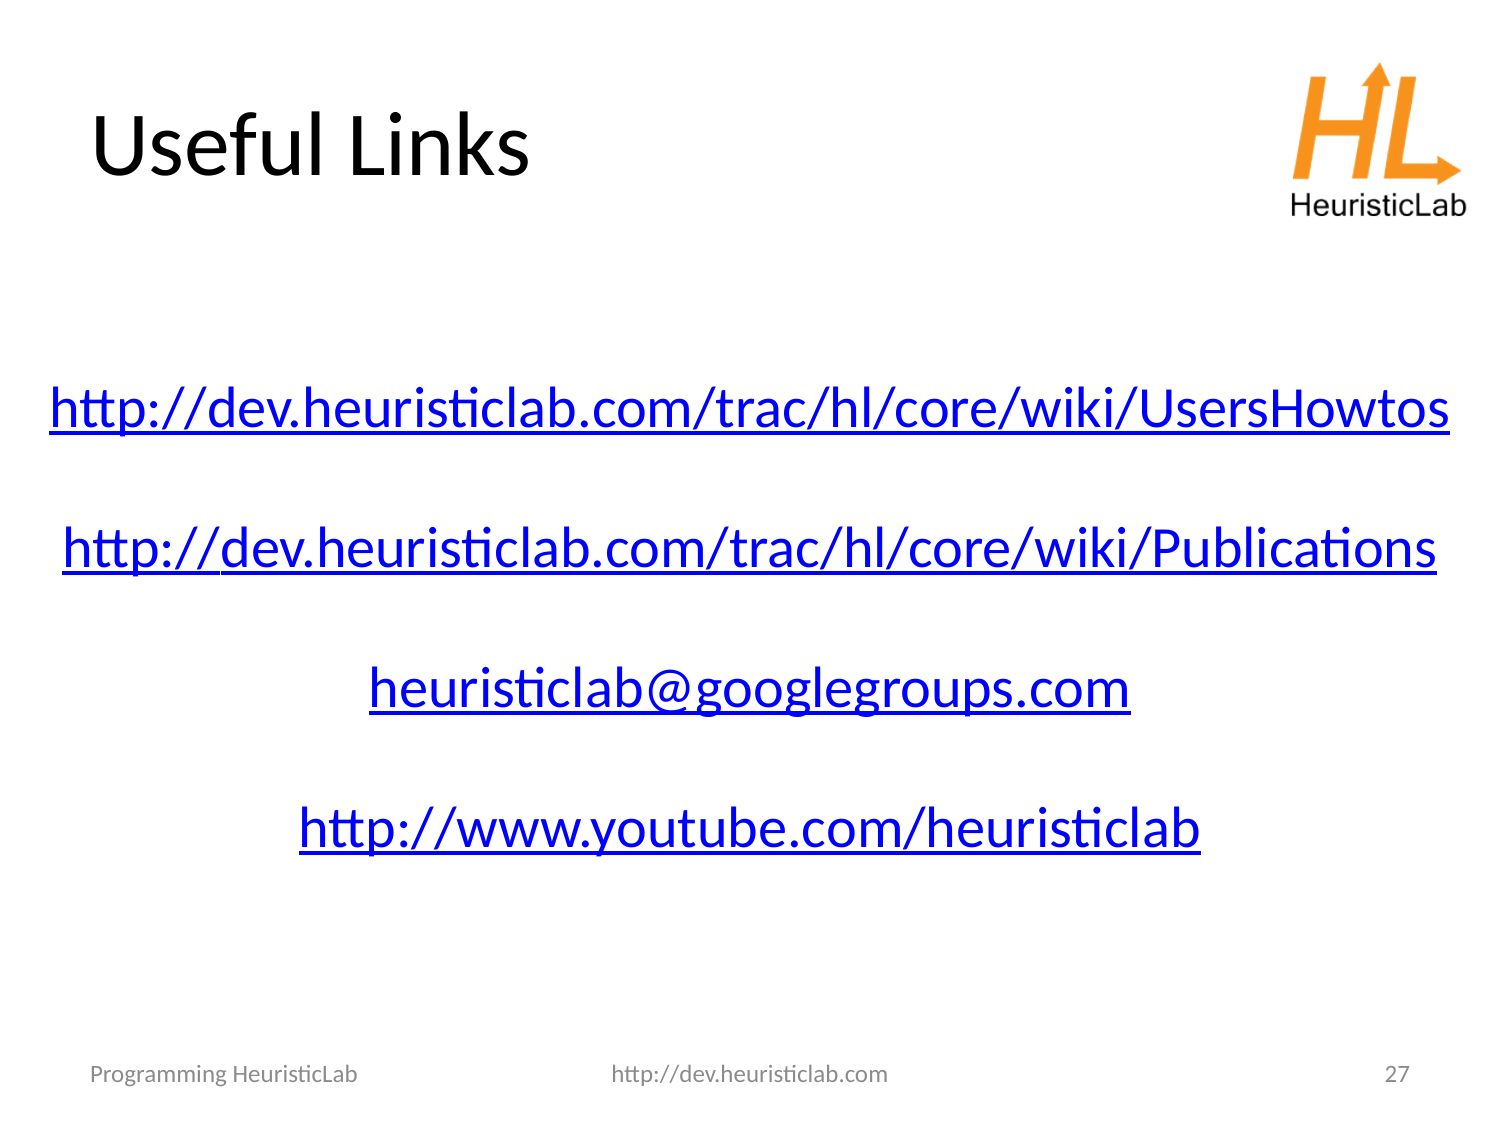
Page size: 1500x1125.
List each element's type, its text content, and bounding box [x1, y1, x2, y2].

slide_number Programming HeuristicLab [75, 1042, 425, 1103]
picture [1281, 27, 1474, 244]
slide_number 27 [1074, 1042, 1425, 1103]
footer http://dev.heuristiclab.com [512, 1042, 988, 1103]
text_box http://dev.heuristiclab.com/trac/hl/core/wiki/UsersHowtos http://dev.heuristiclab.com/trac/hl/core/wiki/Publications heuristiclab@googlegroups.com http://www.youtube.com/heuristiclab [0, 361, 1500, 907]
title Useful Links [75, 45, 1282, 233]
